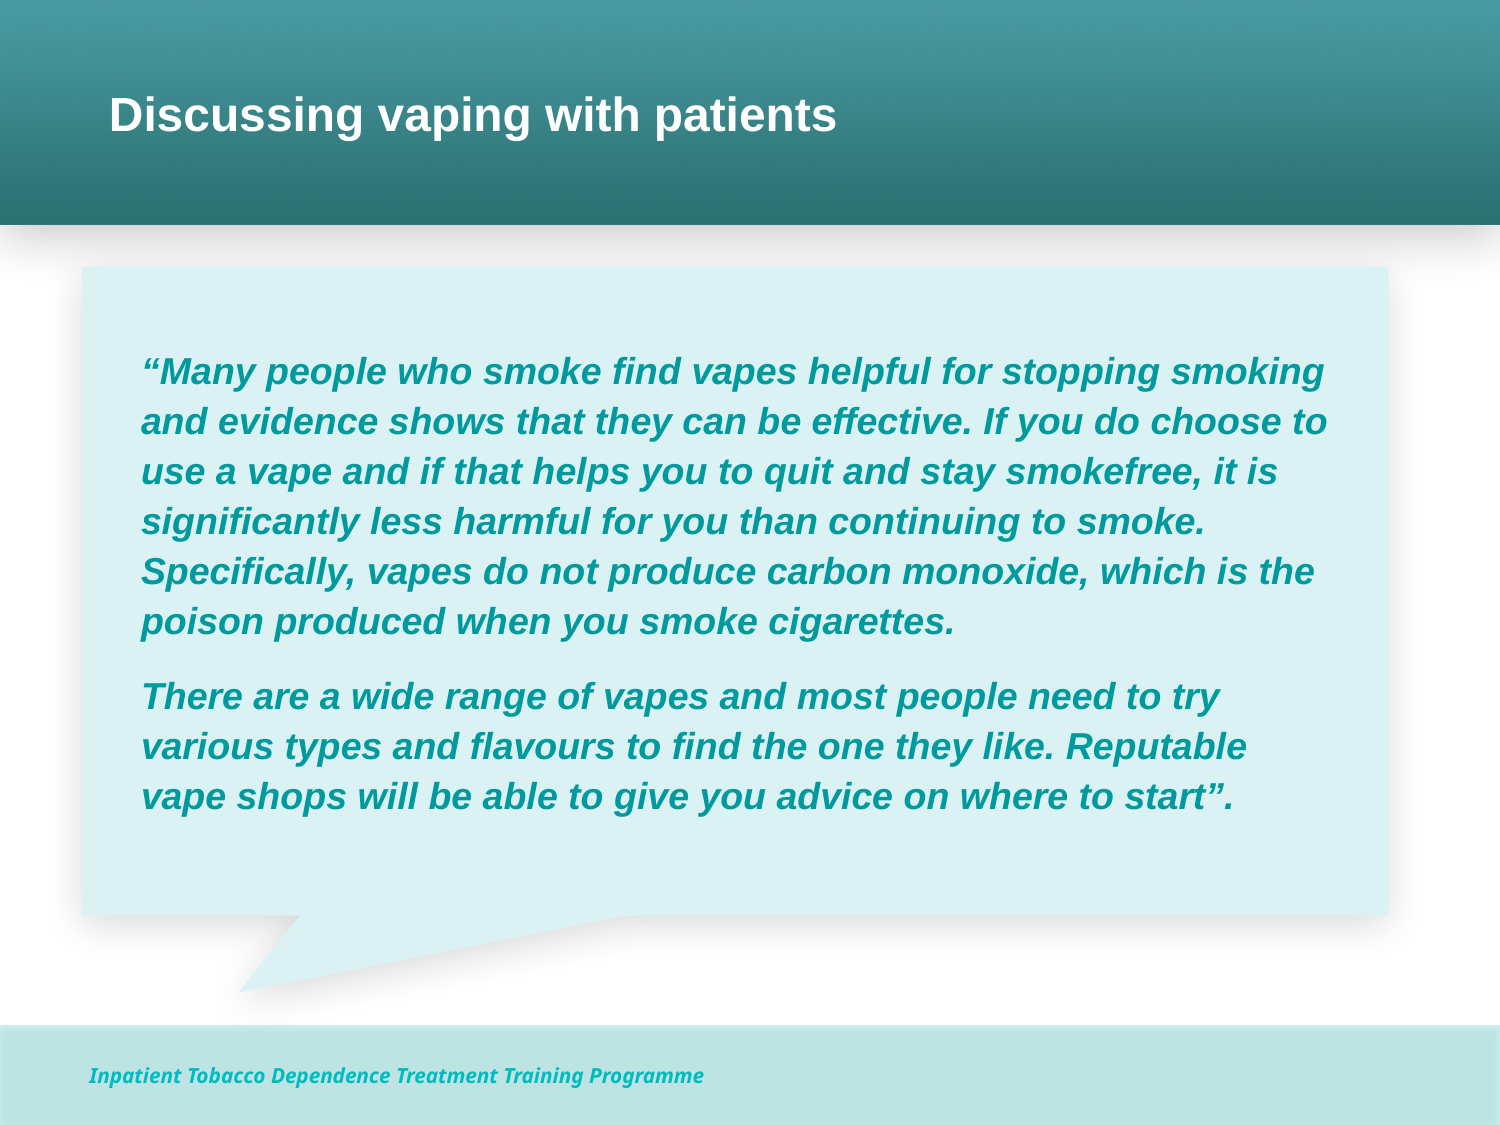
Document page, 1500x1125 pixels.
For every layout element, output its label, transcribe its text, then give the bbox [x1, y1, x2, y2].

footer Inpatient Tobacco Dependence Treatment Training Programme [74, 1055, 1366, 1115]
text_box “Many people who smoke find vapes helpful for stopping smoking and evidence shows that they can be effective. If you do choose to use a vape and if that helps you to quit and stay smokefree, it is significantly less harmful for you than continuing to smoke. Specifically, vapes do not produce carbon monoxide, which is the poison produced when you smoke cigarettes. There are a wide range of vapes and most people need to try various types and flavours to find the one they like. Reputable vape shops will be able to give you advice on where to start”. [82, 266, 1389, 993]
picture [0, 0, 1500, 225]
title Discussing vaping with patients [93, 24, 1401, 201]
